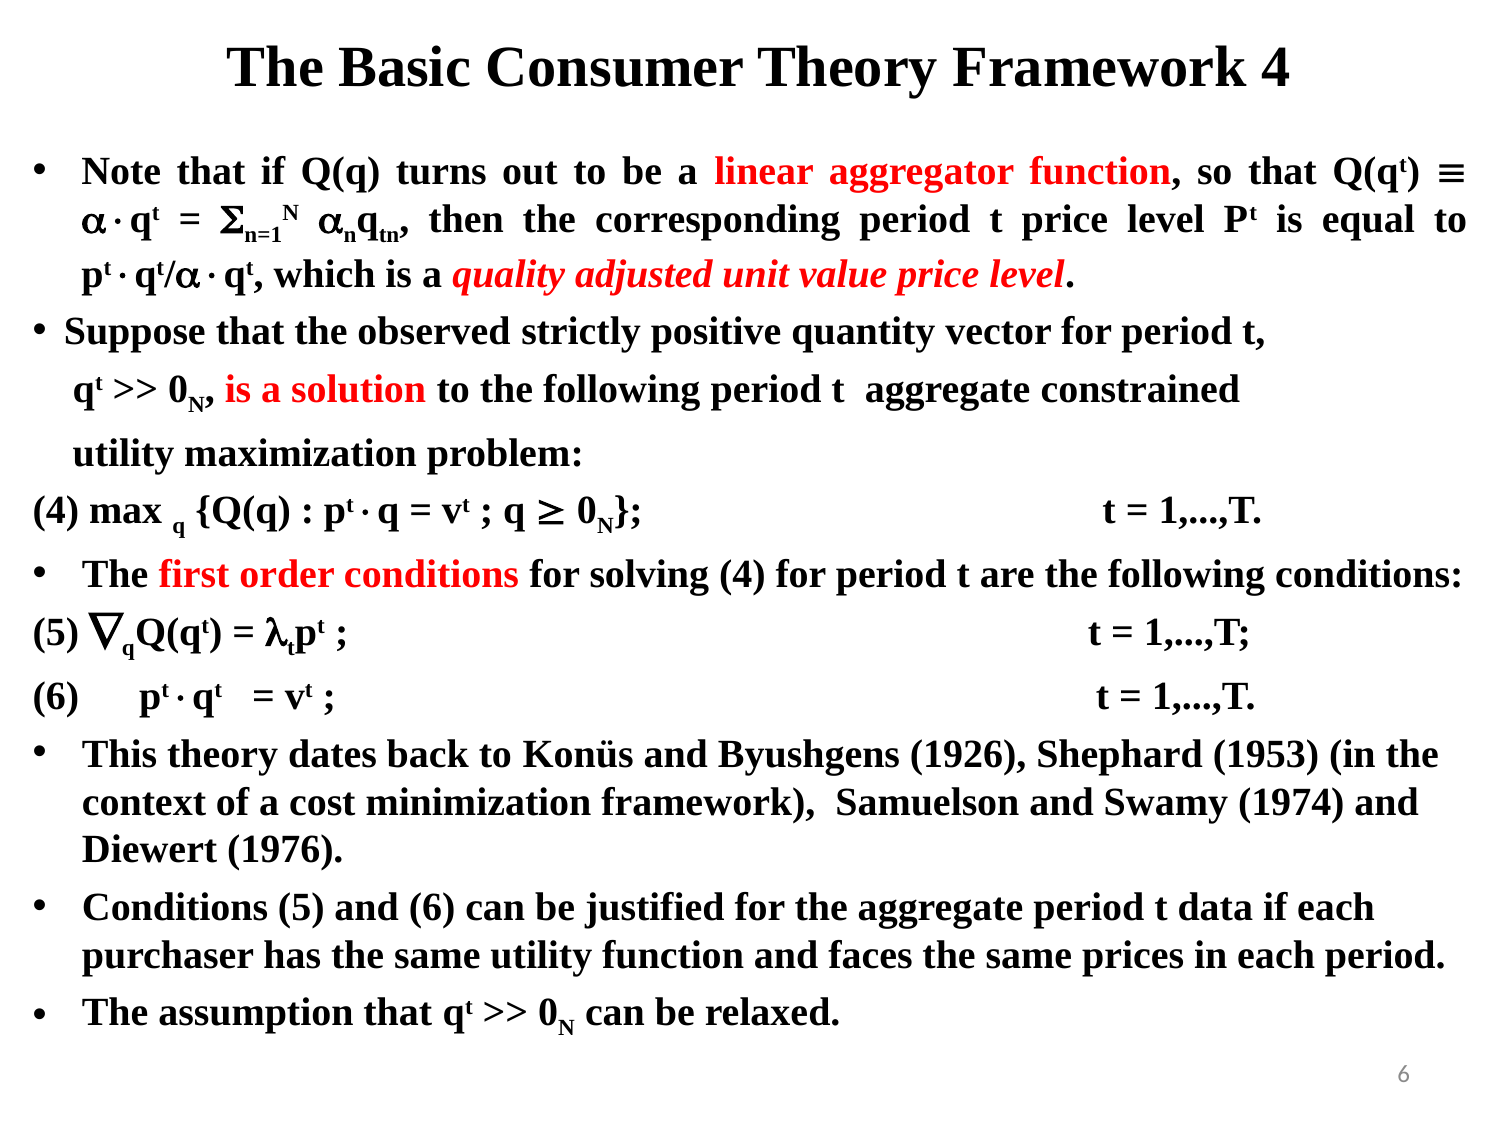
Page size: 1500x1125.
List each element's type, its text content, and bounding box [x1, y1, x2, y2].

title The Basic Consumer Theory Framework 4 [17, 0, 1500, 126]
list Note that if Q(q) turns out to be a linear aggregator function, so that Q(qt)  qt = n=1N nqtn, then the corresponding period t price level Pt is equal to ptqt/qt, which is a quality adjusted unit value price level. Suppose that the observed strictly positive quantity vector for period t, qt >> 0N, is a solution to the following period t aggregate constrained utility maximization problem: (4) max q {Q(q) : ptq = vt ; q  0N}; t = 1,...,T. The first order conditions for solving (4) for period t are the following conditions: (5) qQ(qt) = tpt ; t = 1,...,T; (6) ptqt = vt ; t = 1,...,T. This theory dates back to Konüs and Byushgens (1926), Shephard (1953) (in the context of a cost minimization framework), Samuelson and Swamy (1974) and Diewert (1976). Conditions (5) and (6) can be justified for the aggregate period t data if each purchaser has the same utility function and faces the same prices in each period. The assumption that qt >> 0N can be relaxed. [17, 137, 1483, 1106]
slide_number 6 [1074, 1042, 1425, 1103]
